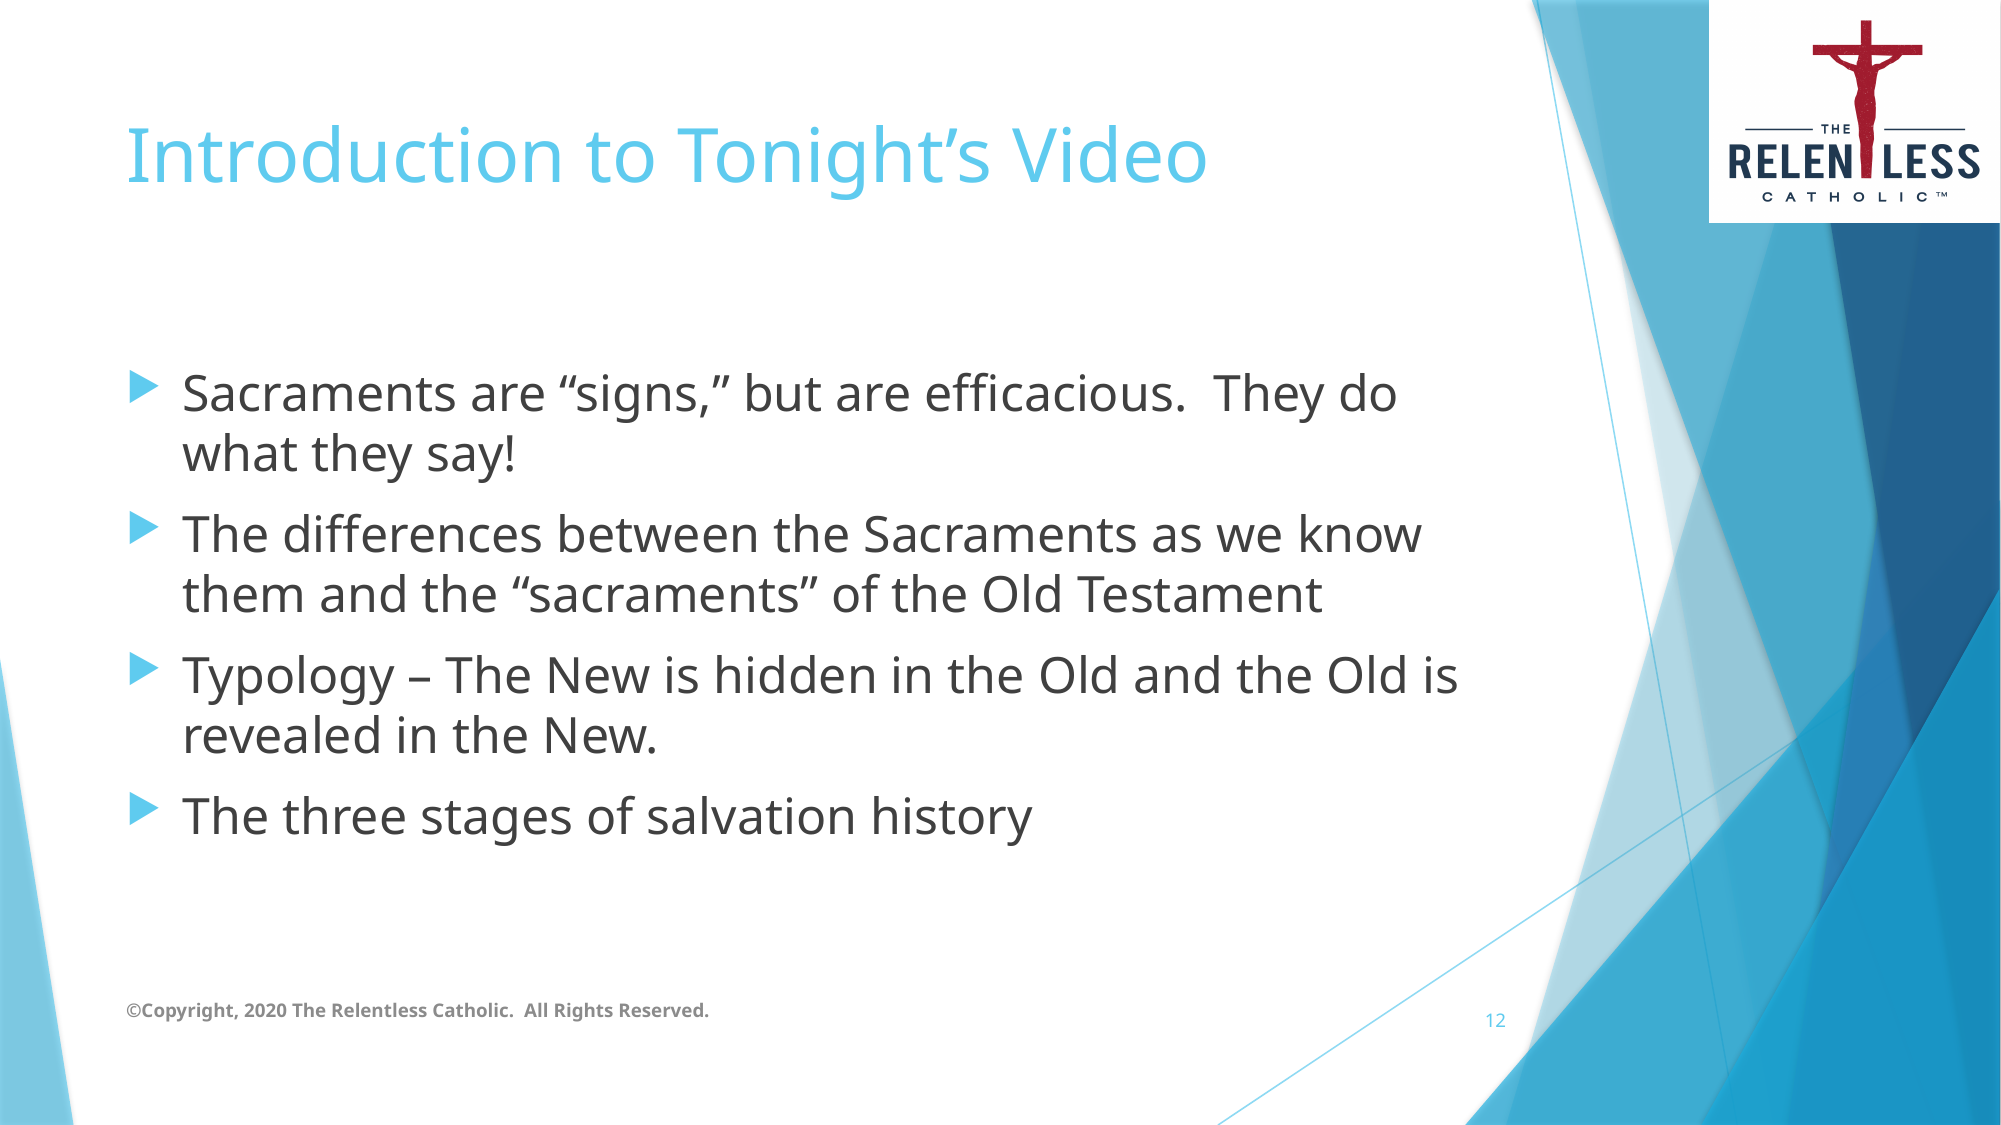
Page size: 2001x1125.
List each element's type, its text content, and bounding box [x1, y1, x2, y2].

title Introduction to Tonight’s Video [111, 99, 1522, 317]
footer ©Copyright, 2020 The Relentless Catholic. All Rights Reserved. [111, 991, 1145, 1051]
slide_number 12 [1409, 991, 1522, 1051]
list Sacraments are “signs,” but are efficacious. They do what they say! The differences between the Sacraments as we know them and the “sacraments” of the Old Testament Typology – The New is hidden in the Old and the Old is revealed in the New. The three stages of salvation history [111, 354, 1522, 992]
picture [1709, 0, 2000, 223]
